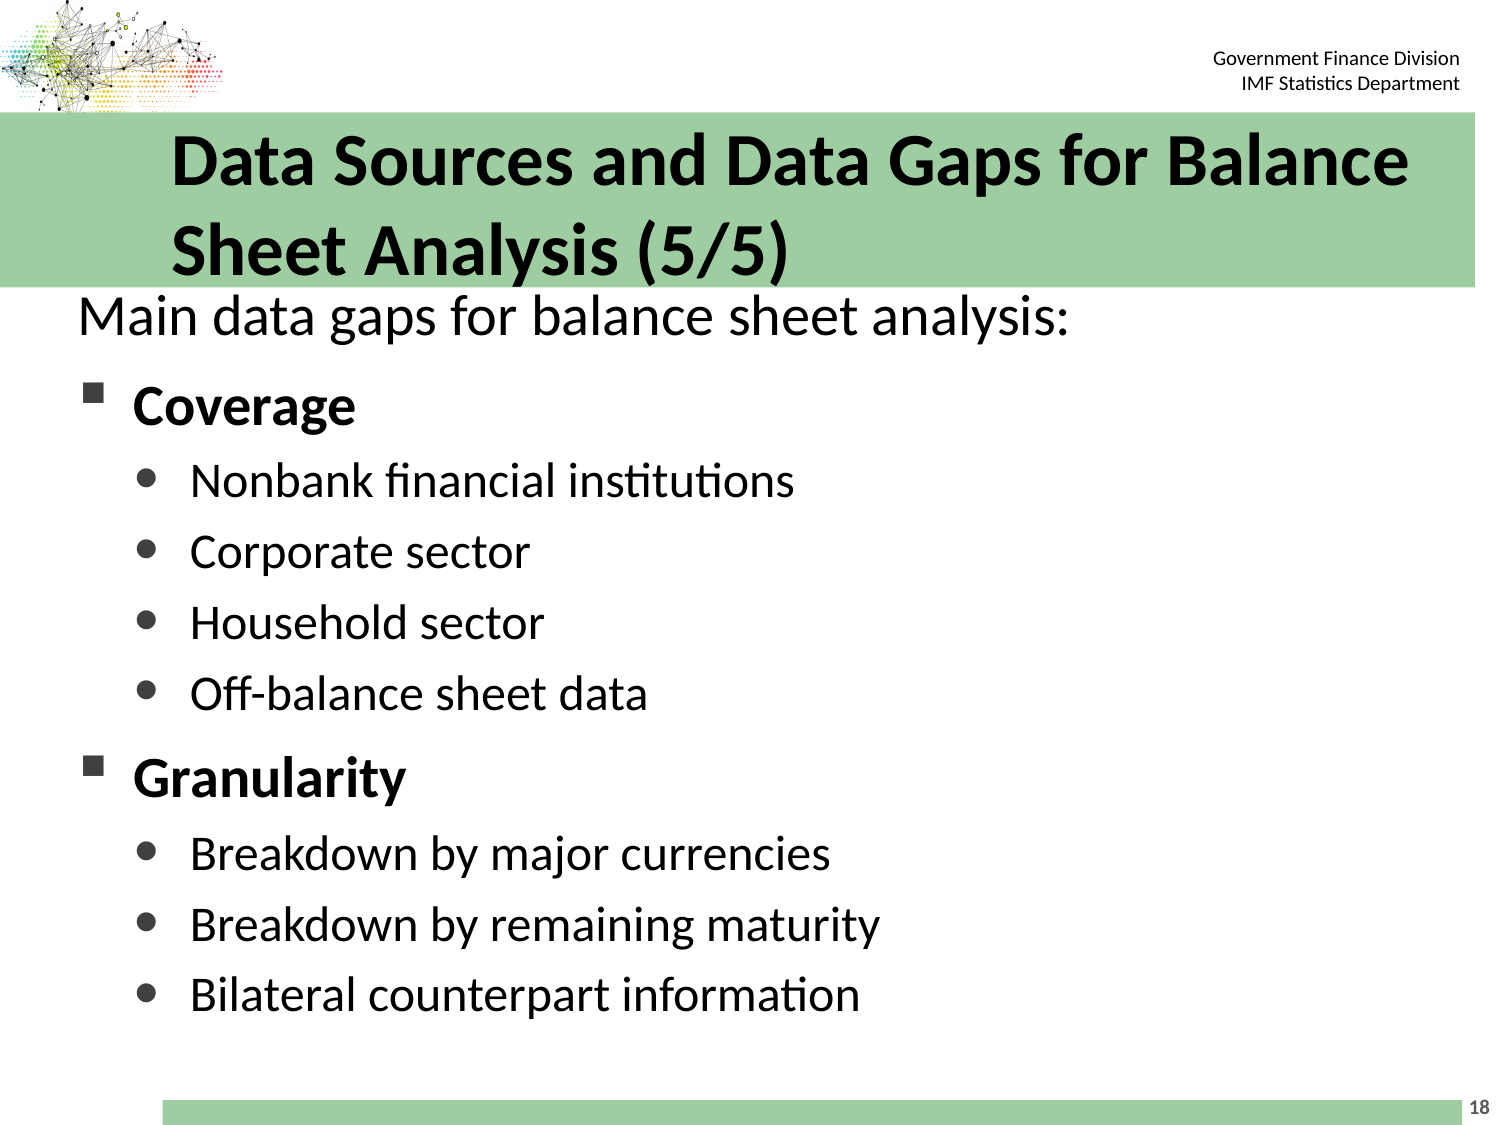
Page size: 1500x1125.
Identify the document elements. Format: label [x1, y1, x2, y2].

picture [0, 0, 225, 112]
list [62, 287, 1463, 1088]
slide_number [1441, 1074, 1500, 1125]
title [0, 112, 1475, 288]
